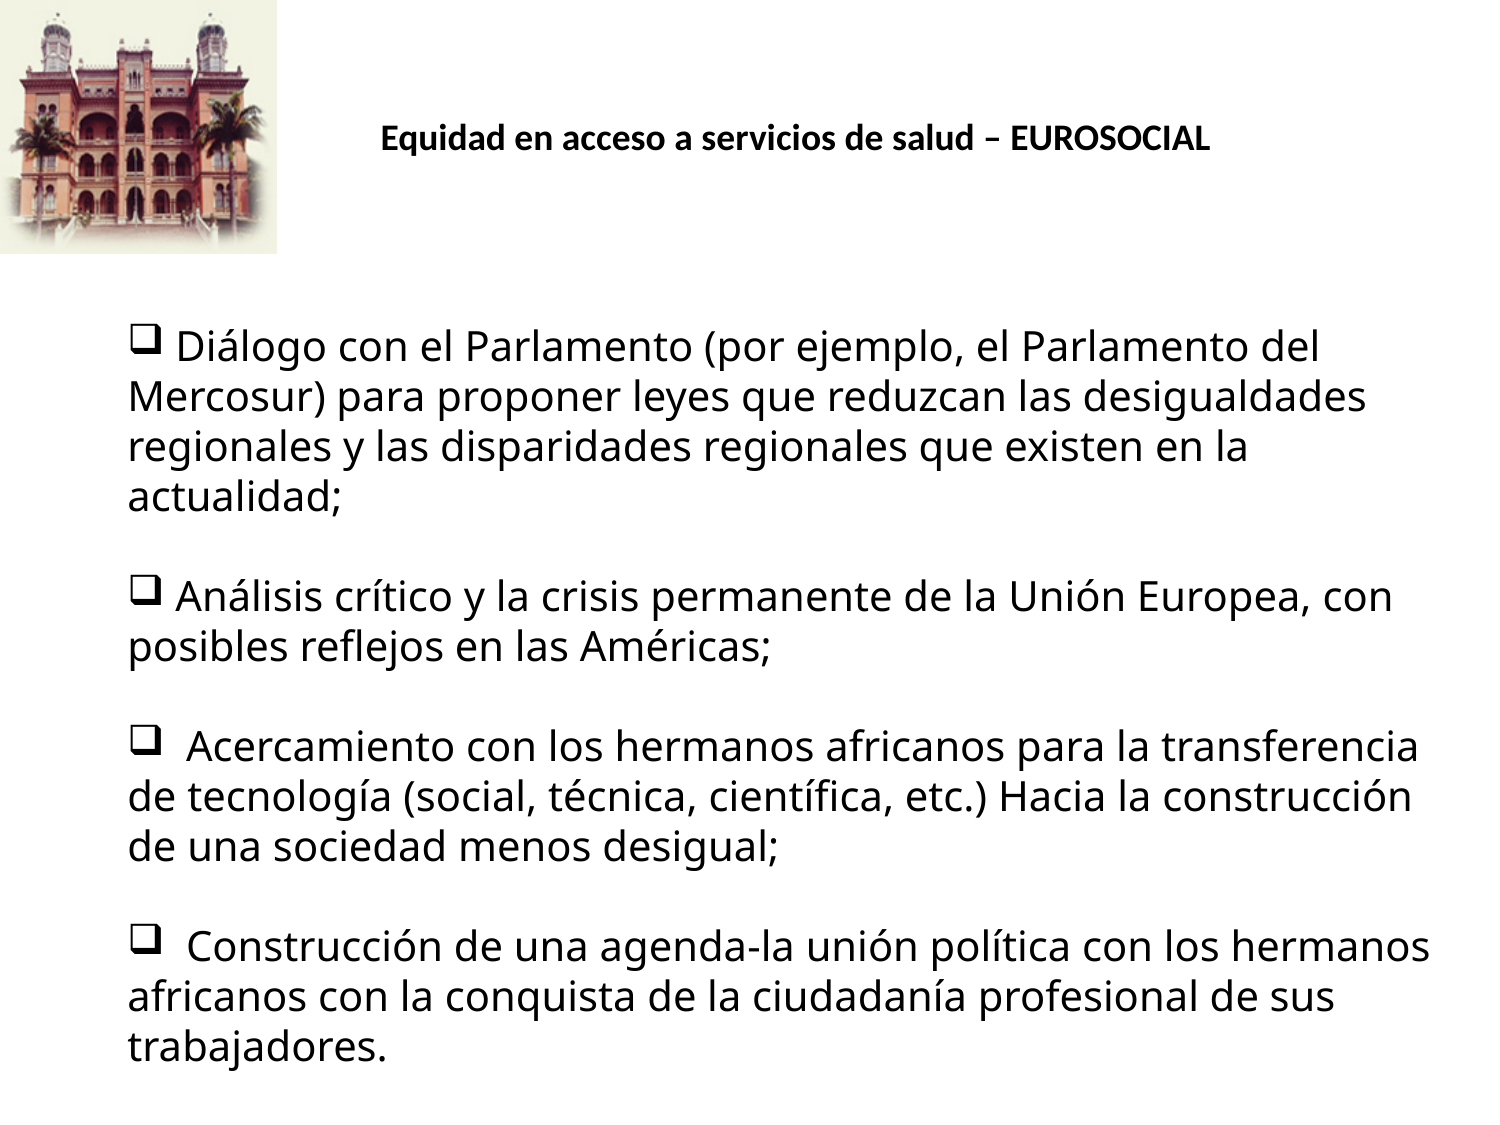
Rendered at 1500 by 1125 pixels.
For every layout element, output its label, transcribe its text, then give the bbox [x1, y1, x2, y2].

picture [0, 0, 278, 255]
text_box Diálogo con el Parlamento (por ejemplo, el Parlamento del Mercosur) para proponer leyes que reduzcan las desigualdades regionales y las disparidades regionales que existen en la actualidad; Análisis crítico y la crisis permanente de la Unión Europea, con posibles reflejos en las Américas; Acercamiento con los hermanos africanos para la transferencia de tecnología (social, técnica, científica, etc.) Hacia la construcción de una sociedad menos desigual; Construcción de una agenda-la unión política con los hermanos africanos con la conquista de la ciudadanía profesional de sus trabajadores. [112, 312, 1450, 1125]
text_box Equidad en acceso a servicios de salud – EUROSOCIAL [357, 105, 1450, 211]
